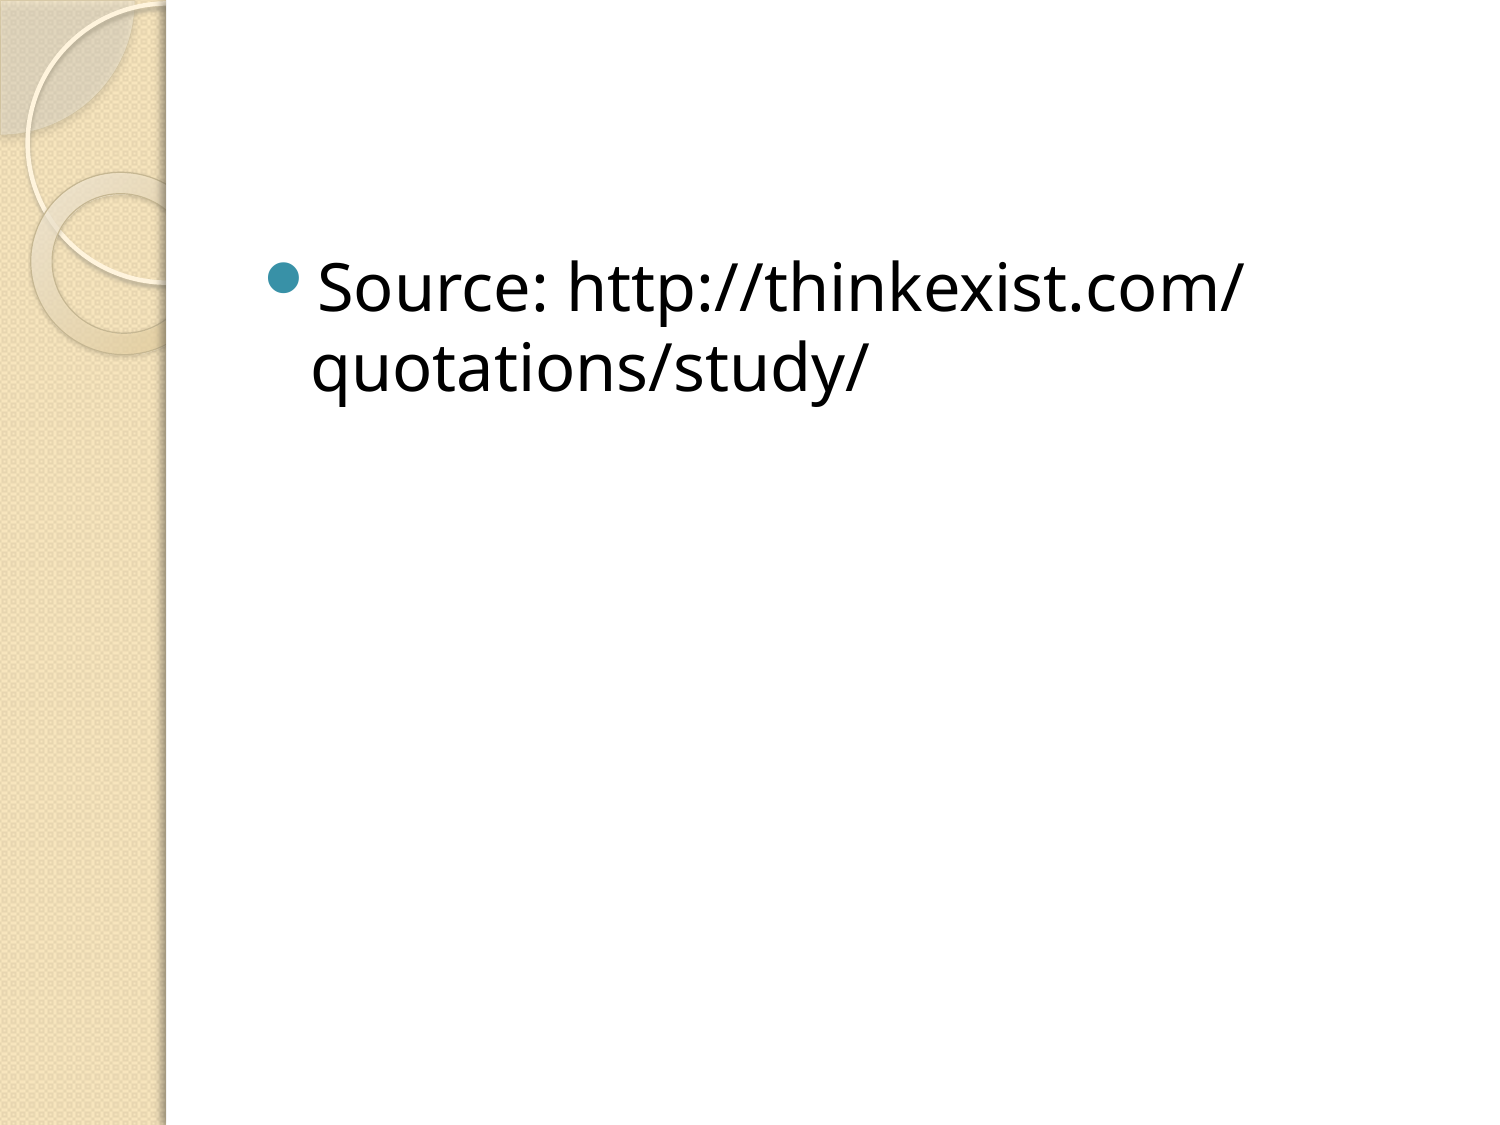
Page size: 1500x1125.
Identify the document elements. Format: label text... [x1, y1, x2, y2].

list Source: http://thinkexist.com/quotations/study/ [235, 237, 1466, 1025]
